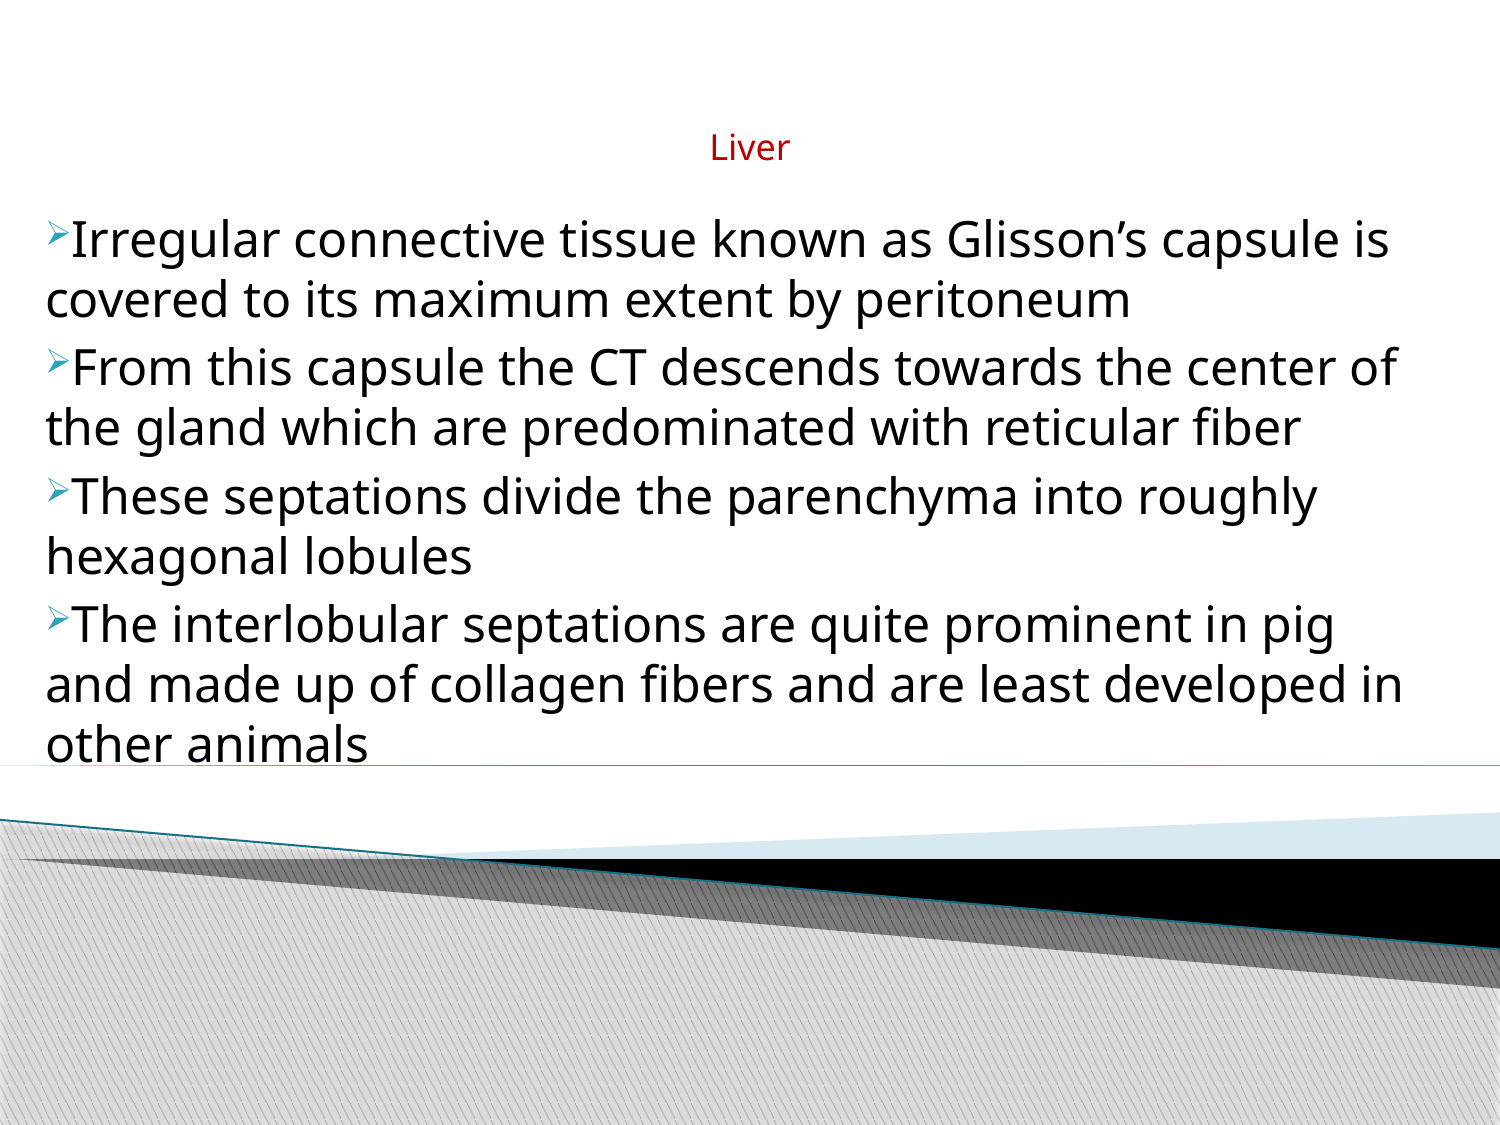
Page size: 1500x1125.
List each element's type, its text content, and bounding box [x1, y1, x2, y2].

picture [5, 859, 1500, 989]
subtitle Irregular connective tissue known as Glisson’s capsule is covered to its maximum extent by peritoneum From this capsule the CT descends towards the center of the gland which are predominated with reticular fiber These septations divide the parenchyma into roughly hexagonal lobules The interlobular septations are quite prominent in pig and made up of collagen fibers and are least developed in other animals [37, 200, 1450, 825]
title Liver [50, 50, 1450, 175]
